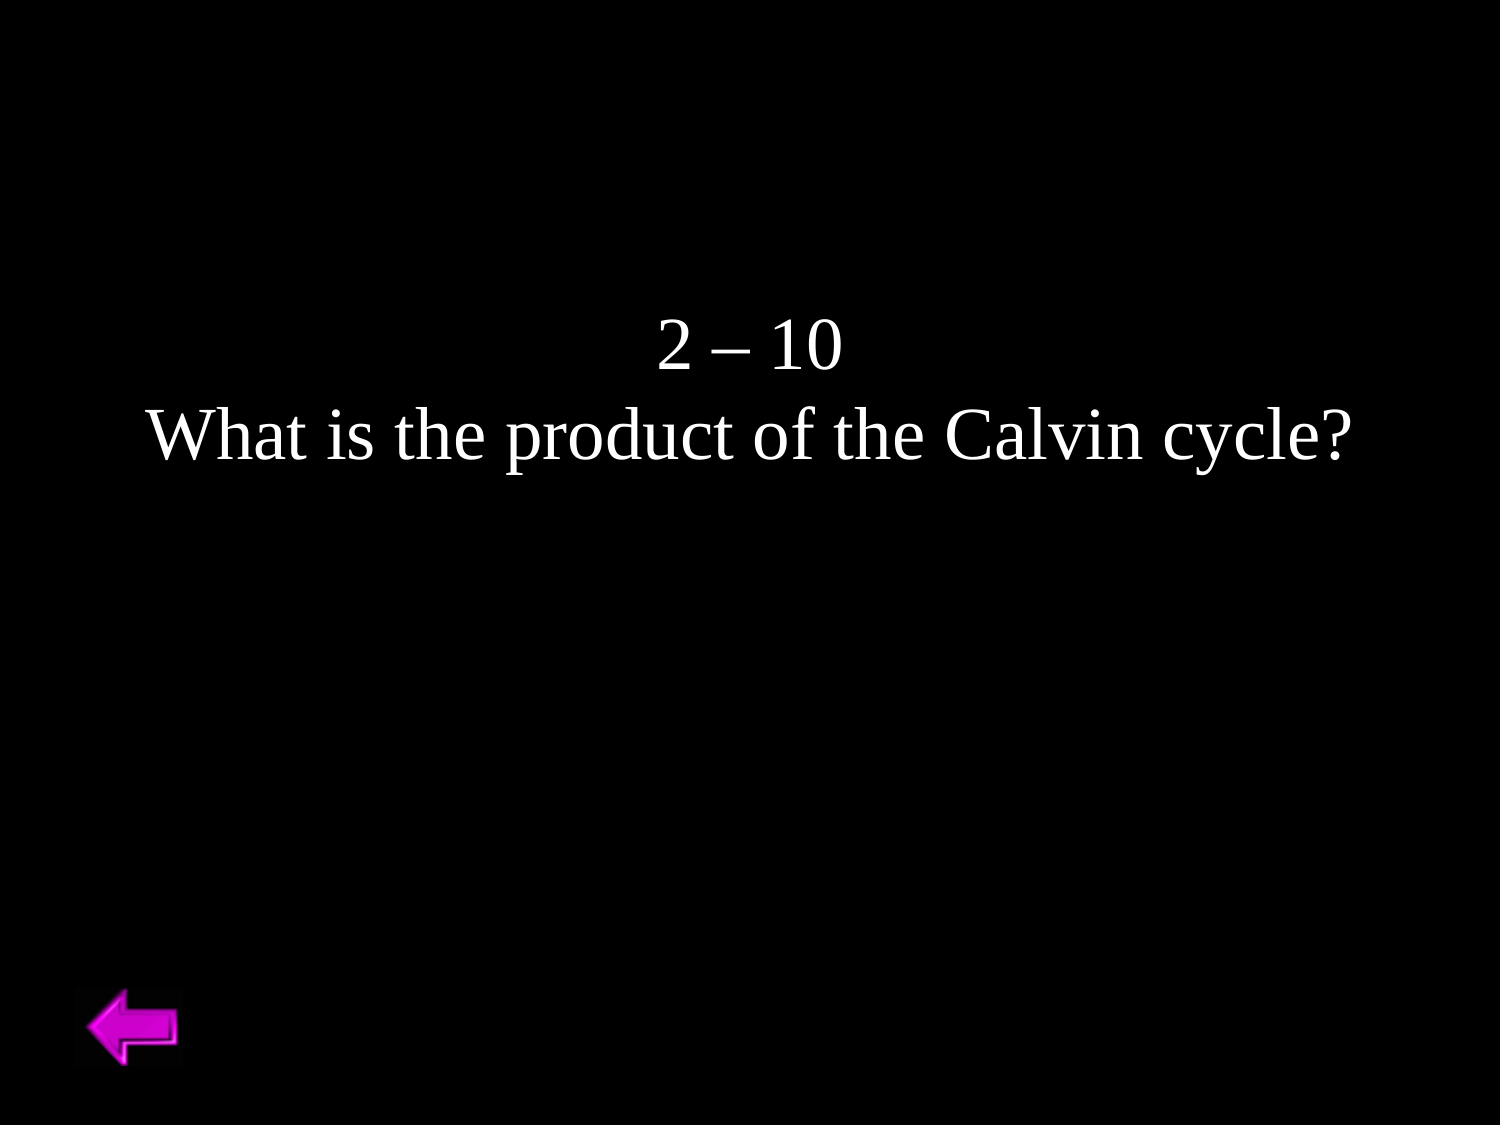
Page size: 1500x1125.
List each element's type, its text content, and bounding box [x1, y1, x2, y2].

picture [74, 987, 183, 1066]
text_box 2 – 10 What is the product of the Calvin cycle? [0, 287, 1500, 483]
